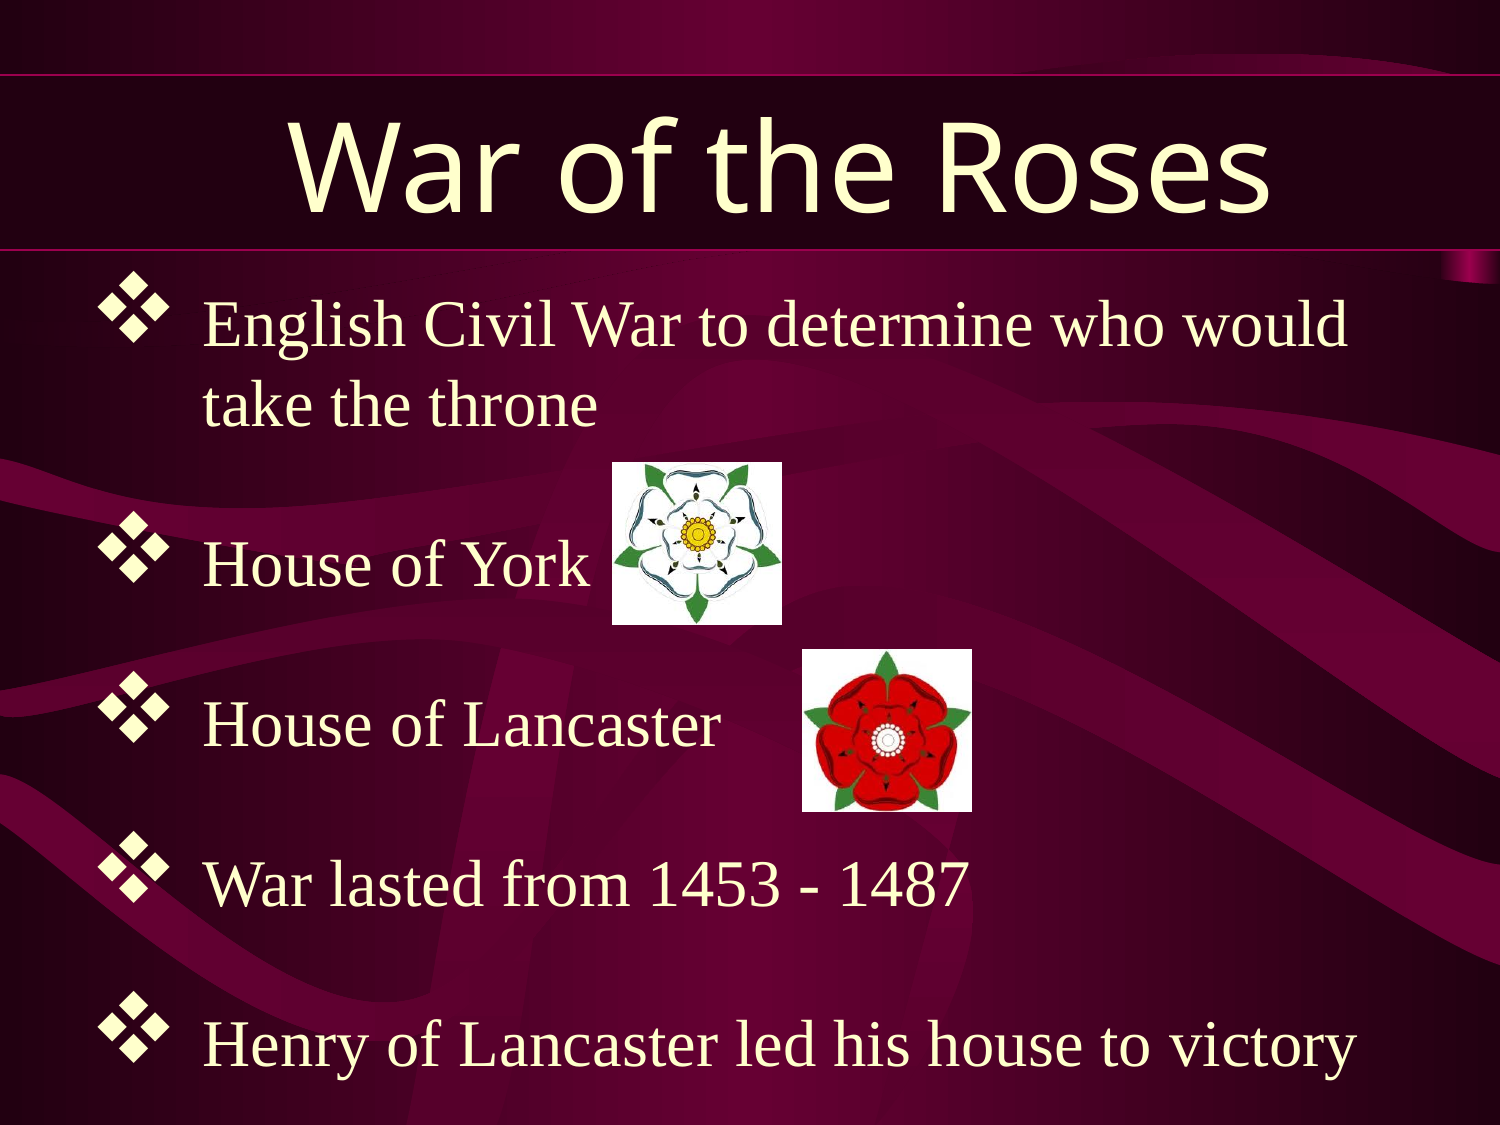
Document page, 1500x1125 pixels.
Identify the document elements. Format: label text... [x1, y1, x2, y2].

text_box English Civil War to determine who would take the throne House of York House of Lancaster War lasted from 1453 - 1487 Henry of Lancaster led his house to victory [74, 272, 1425, 1088]
picture [802, 649, 973, 812]
picture [612, 462, 782, 625]
text_box War of the Roses [0, 75, 1500, 250]
